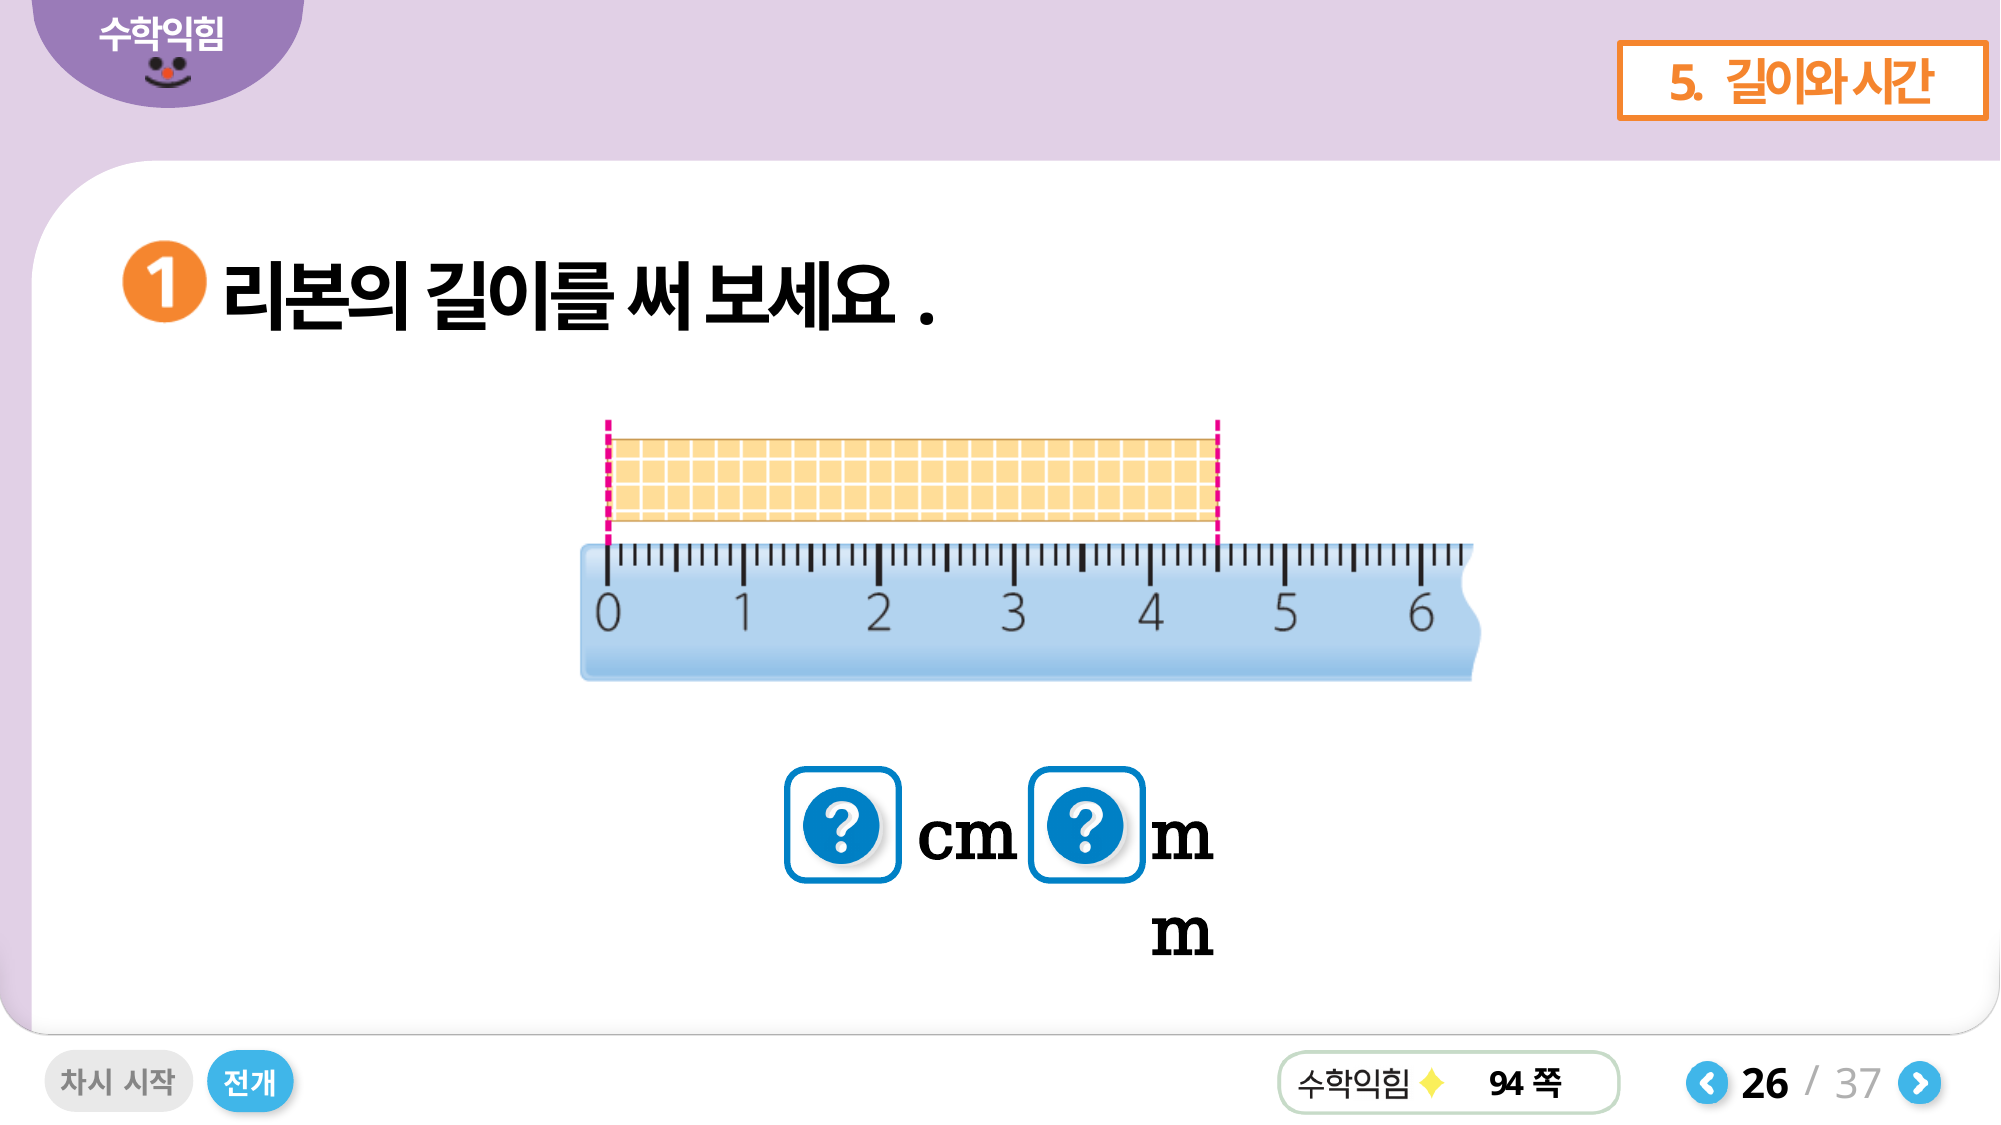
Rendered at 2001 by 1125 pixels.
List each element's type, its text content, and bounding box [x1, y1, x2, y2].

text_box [38, 1048, 297, 1114]
text_box [1029, 767, 1145, 883]
picture [121, 238, 212, 325]
text_box 5 [1039, 778, 1135, 871]
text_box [1685, 1061, 1941, 1104]
picture [0, 929, 2000, 1125]
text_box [1276, 1049, 1621, 1116]
text_box 리본의 길이를 써 보세요. [220, 231, 2000, 382]
picture [557, 391, 1505, 696]
picture [1046, 787, 1127, 866]
text_box 4 [795, 778, 891, 871]
text_box 5. 길이와 시간 [1619, 43, 1987, 118]
text_box cm [917, 775, 1032, 868]
picture [145, 57, 191, 88]
text_box [785, 767, 901, 883]
picture [803, 787, 883, 866]
text_box mm [1150, 775, 1270, 868]
